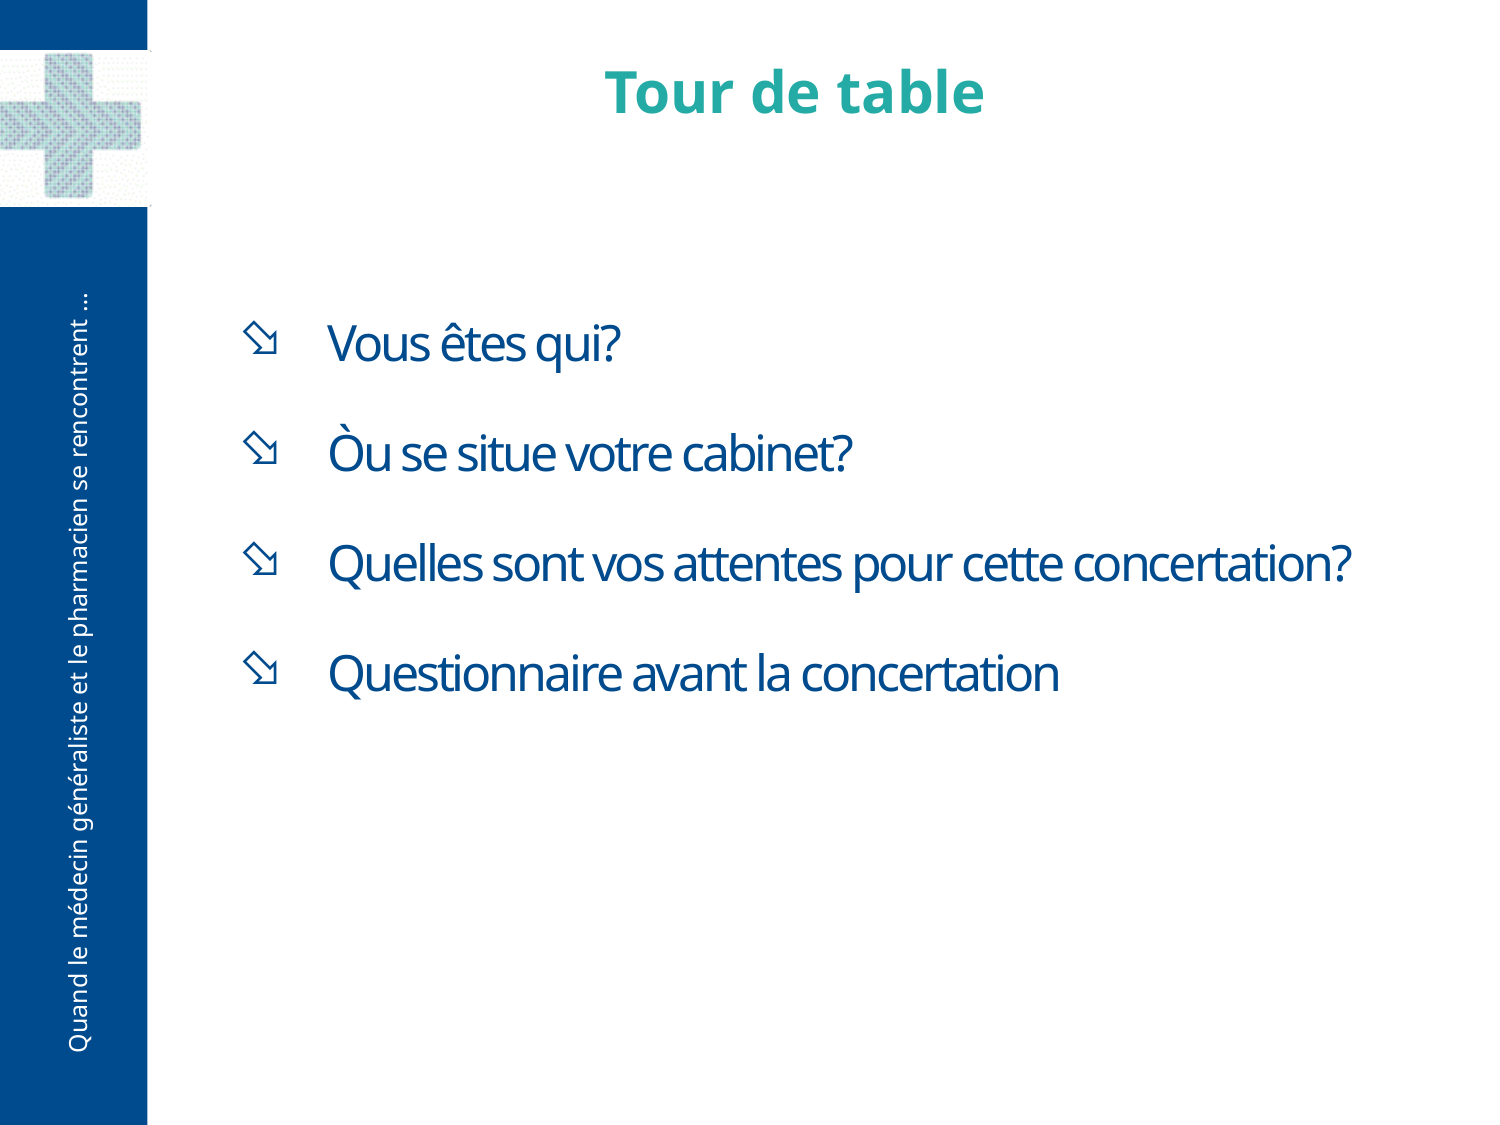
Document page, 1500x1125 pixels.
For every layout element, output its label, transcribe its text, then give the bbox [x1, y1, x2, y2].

list Tour de table [174, 55, 1416, 182]
list Vous êtes qui? Òu se situe votre cabinet? Quelles sont vos attentes pour cette concertation? Questionnaire avant la concertation [223, 194, 1464, 1059]
picture [0, 50, 152, 207]
